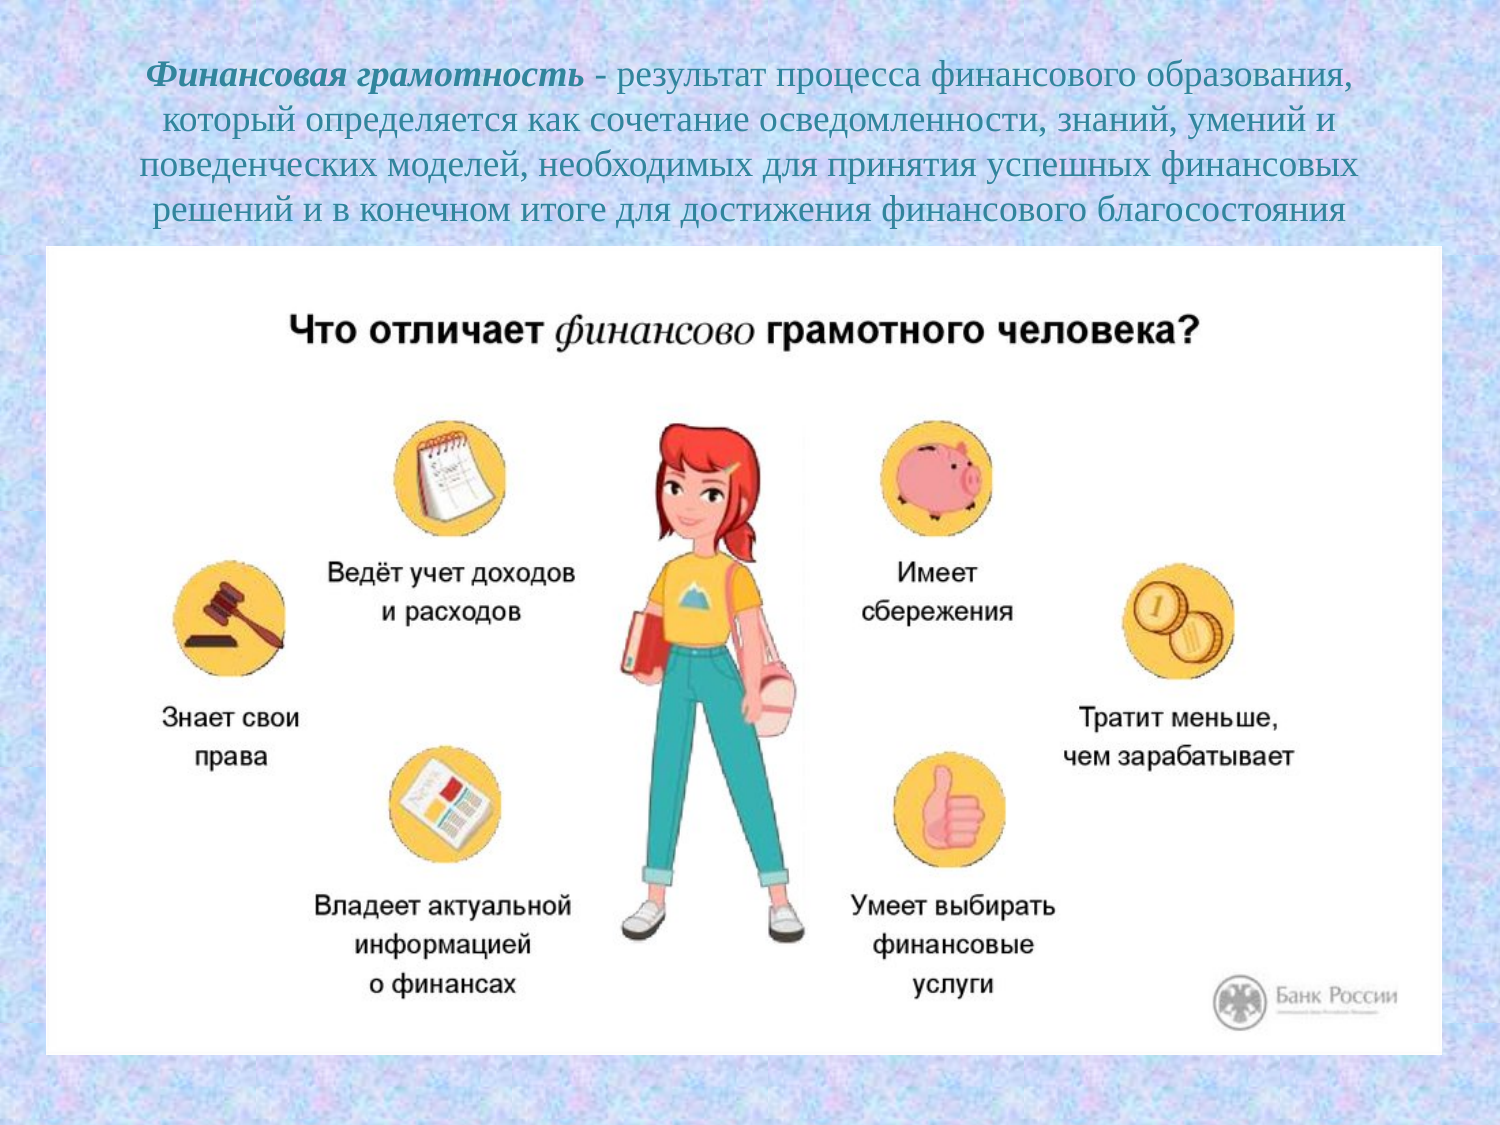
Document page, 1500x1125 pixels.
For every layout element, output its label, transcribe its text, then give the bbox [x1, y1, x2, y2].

picture [0, 0, 1500, 1125]
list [46, 245, 1442, 1055]
title Финансовая грамотность - результат процесса финансового образования, который определяется как сочетание осведомленности, знаний, умений и поведенческих моделей, необходимых для принятия успешных финансовых решений и в конечном итоге для достижения финансового благосостояния [75, 45, 1425, 233]
